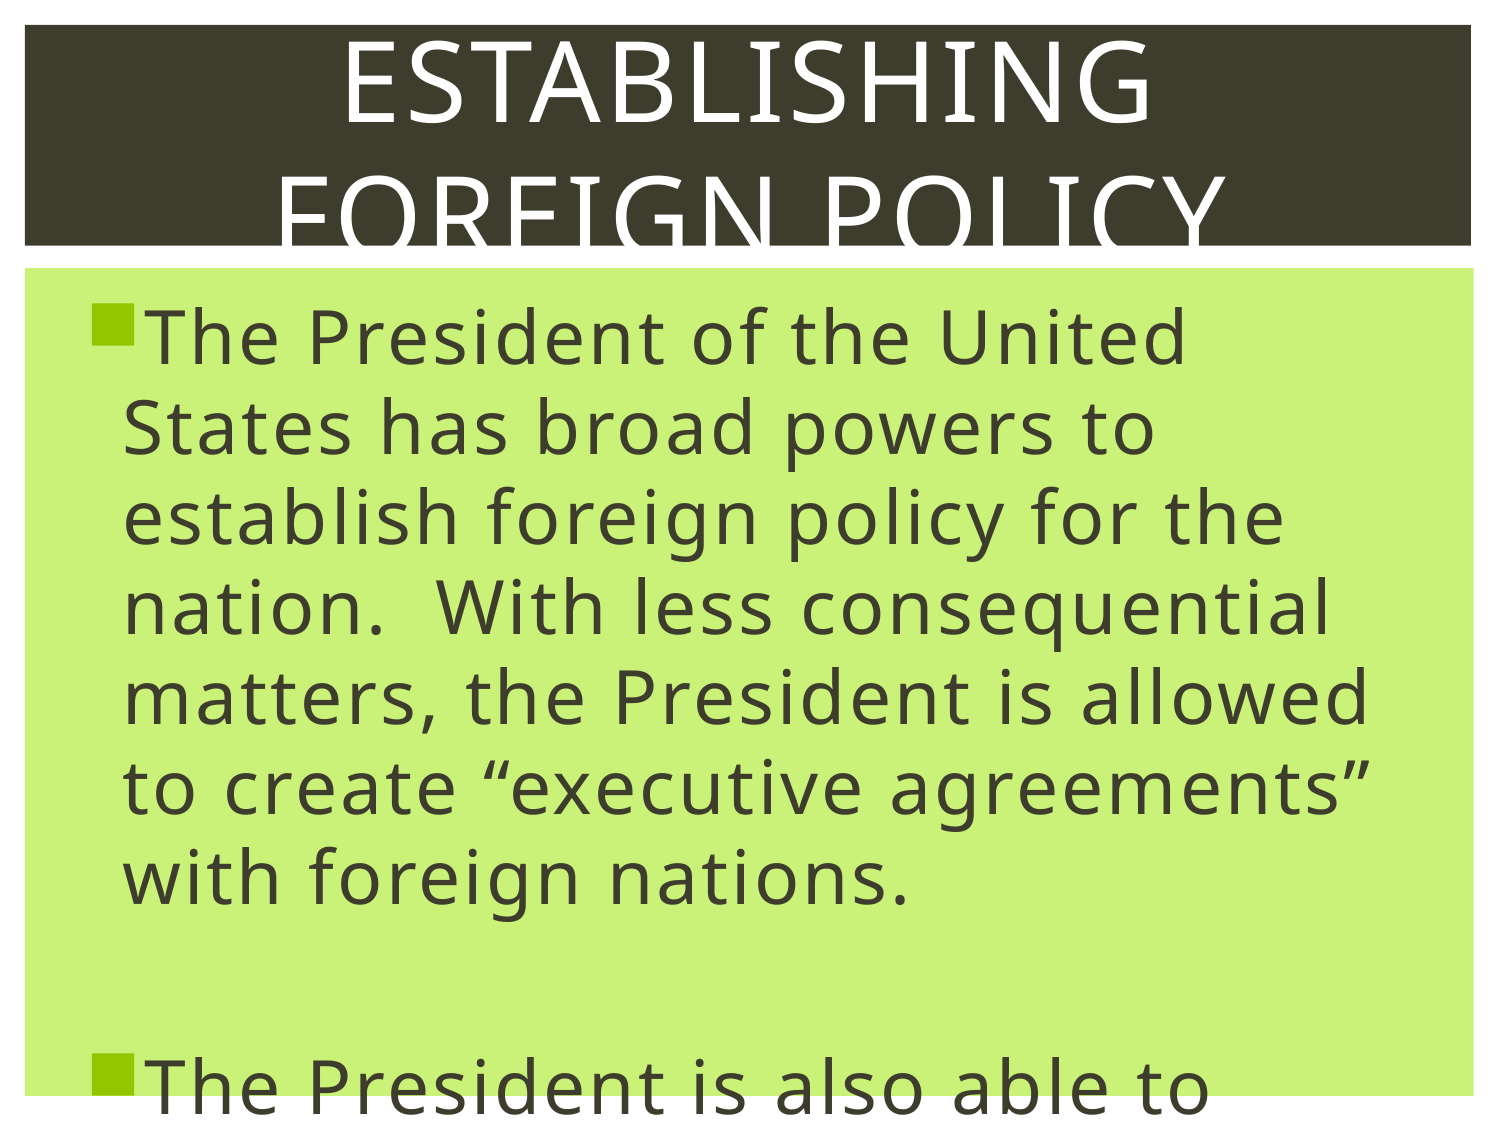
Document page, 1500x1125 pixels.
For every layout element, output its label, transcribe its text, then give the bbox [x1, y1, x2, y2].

list The President of the United States has broad powers to establish foreign policy for the nation. With less consequential matters, the President is allowed to create “executive agreements” with foreign nations. The President is also able to negotiate more formal treaties with foreign nations. Treaties, however, require ratification from the United States Senate. [62, 281, 1442, 1005]
title Establishing foreign policy [62, 58, 1438, 232]
